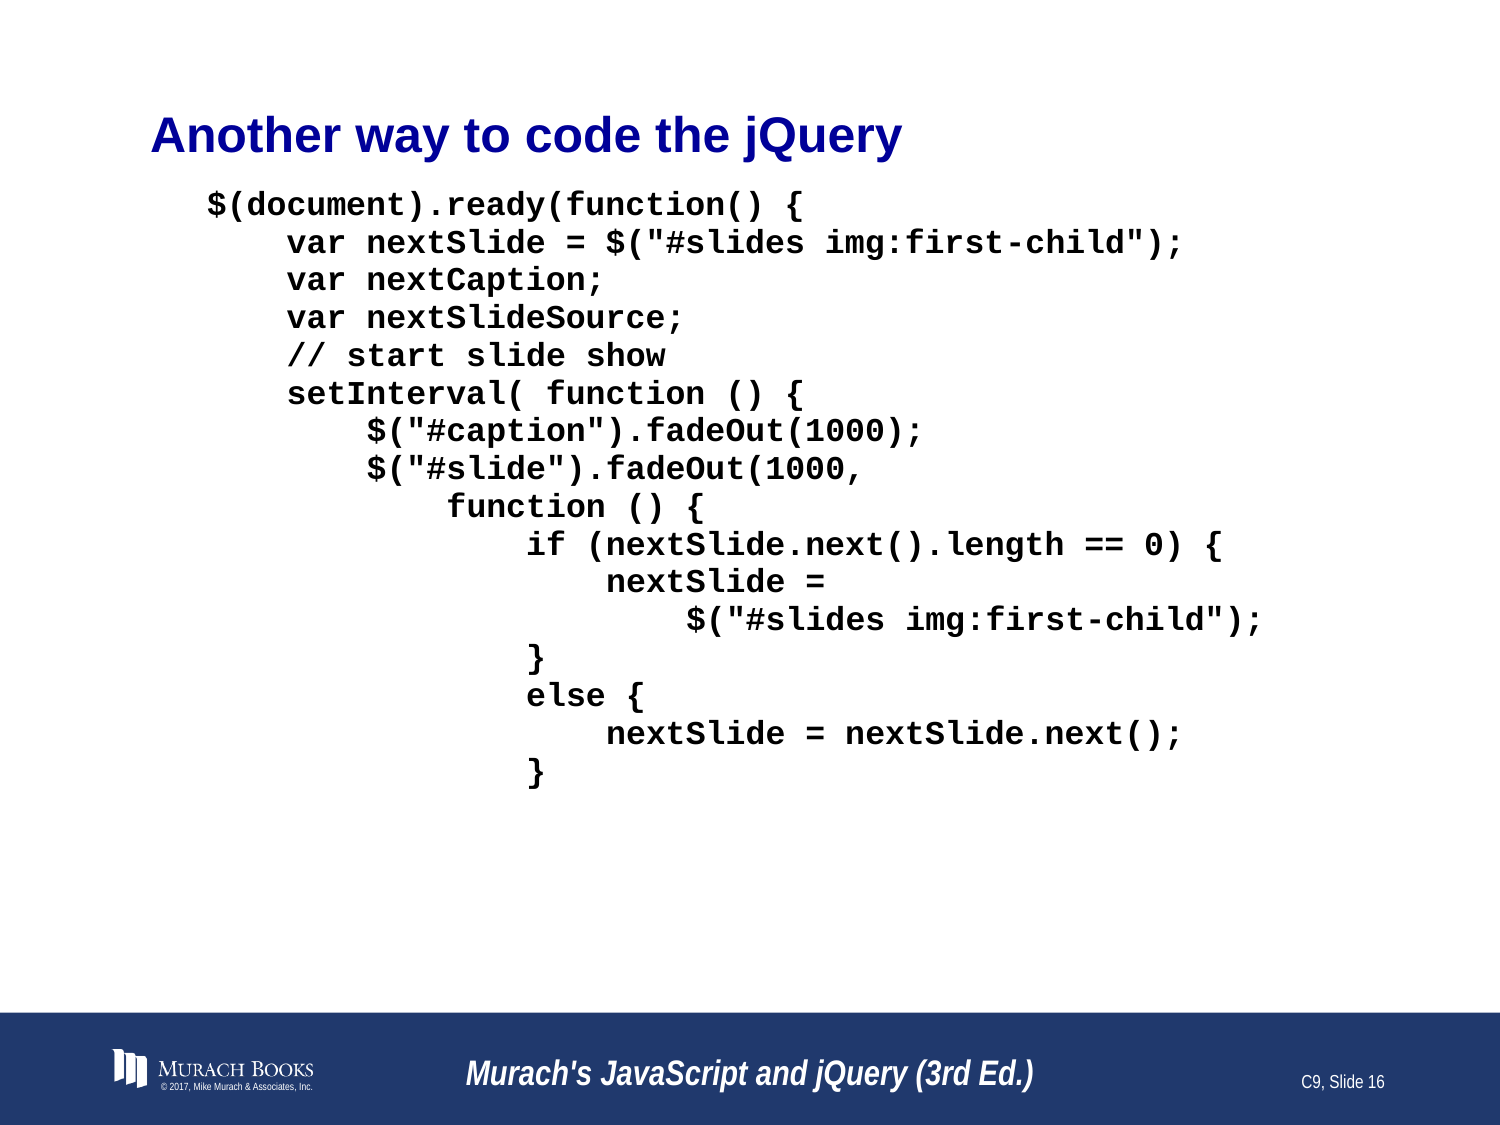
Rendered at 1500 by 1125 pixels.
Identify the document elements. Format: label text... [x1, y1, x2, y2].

footer © 2017, Mike Murach & Associates, Inc. [12, 1025, 463, 1100]
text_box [149, 187, 1348, 831]
title Another way to code the jQuery [150, 102, 1350, 164]
slide_number C9, Slide 16 [1087, 1025, 1400, 1100]
slide_number Murach's JavaScript and jQuery (3rd Ed.) [463, 1025, 1050, 1100]
